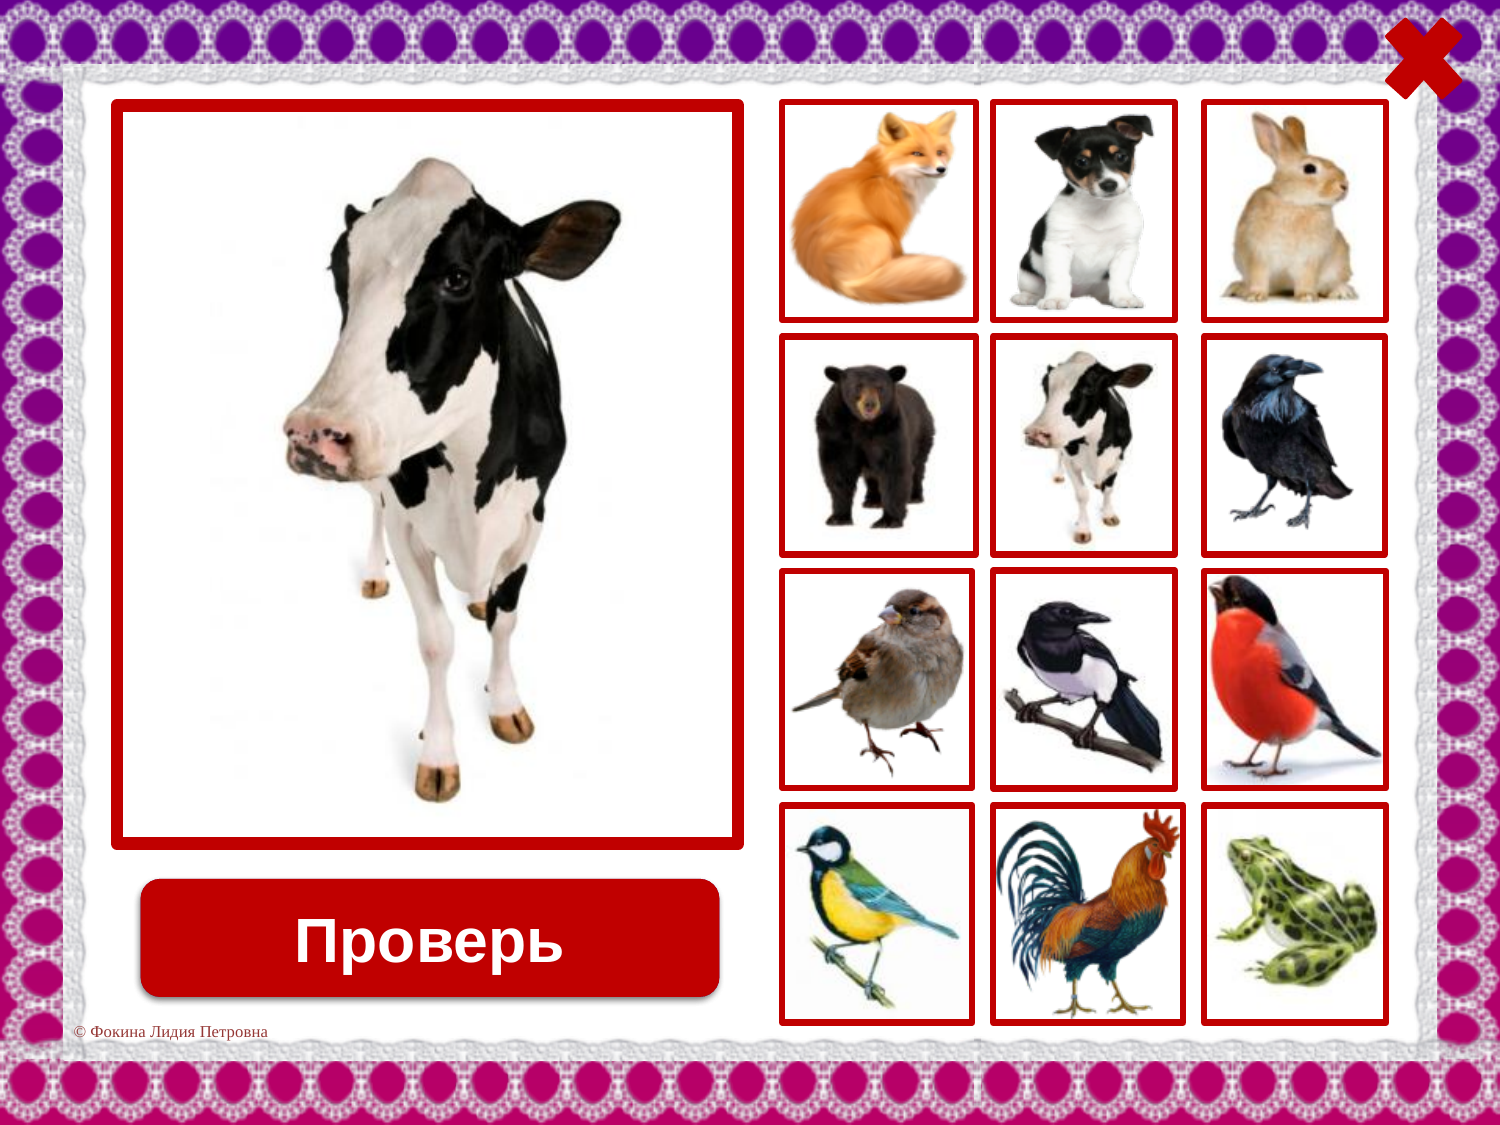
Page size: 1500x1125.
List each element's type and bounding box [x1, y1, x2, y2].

picture [784, 339, 973, 552]
text_box [115, 103, 740, 846]
picture [995, 105, 1173, 318]
picture [210, 115, 671, 827]
picture [995, 808, 1181, 1020]
text_box [1384, 17, 1463, 100]
picture [784, 105, 973, 318]
picture [784, 574, 970, 785]
picture [1, 67, 89, 1058]
text_box [140, 878, 720, 998]
picture [1206, 573, 1384, 786]
picture [995, 573, 1173, 786]
picture [1206, 808, 1384, 1020]
picture [784, 808, 970, 1020]
picture [0, 0, 1500, 1125]
picture [1206, 105, 1384, 318]
picture [995, 339, 1173, 552]
picture [1206, 339, 1382, 552]
